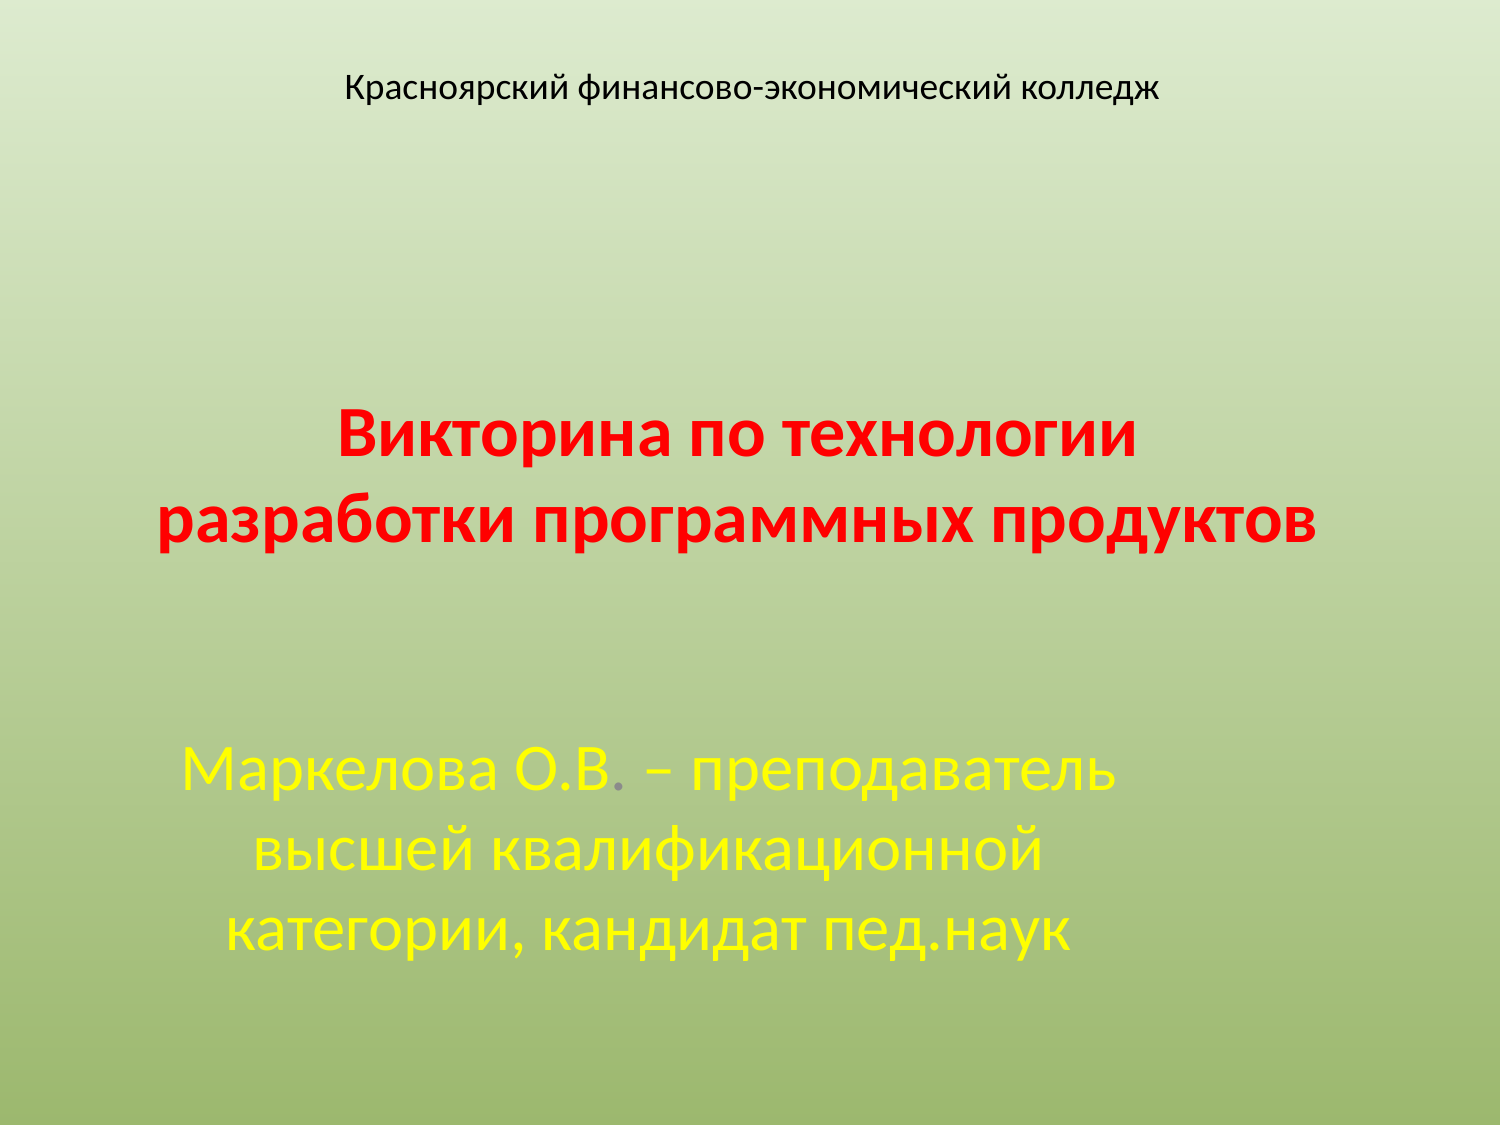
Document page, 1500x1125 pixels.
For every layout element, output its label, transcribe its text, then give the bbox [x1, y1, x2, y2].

subtitle Маркелова О.В. – преподаватель высшей квалификационной категории, кандидат пед.наук [123, 716, 1174, 1004]
title Викторина по технологии разработки программных продуктов [100, 349, 1376, 591]
text_box Красноярский финансово-экономический колледж [329, 54, 1176, 115]
